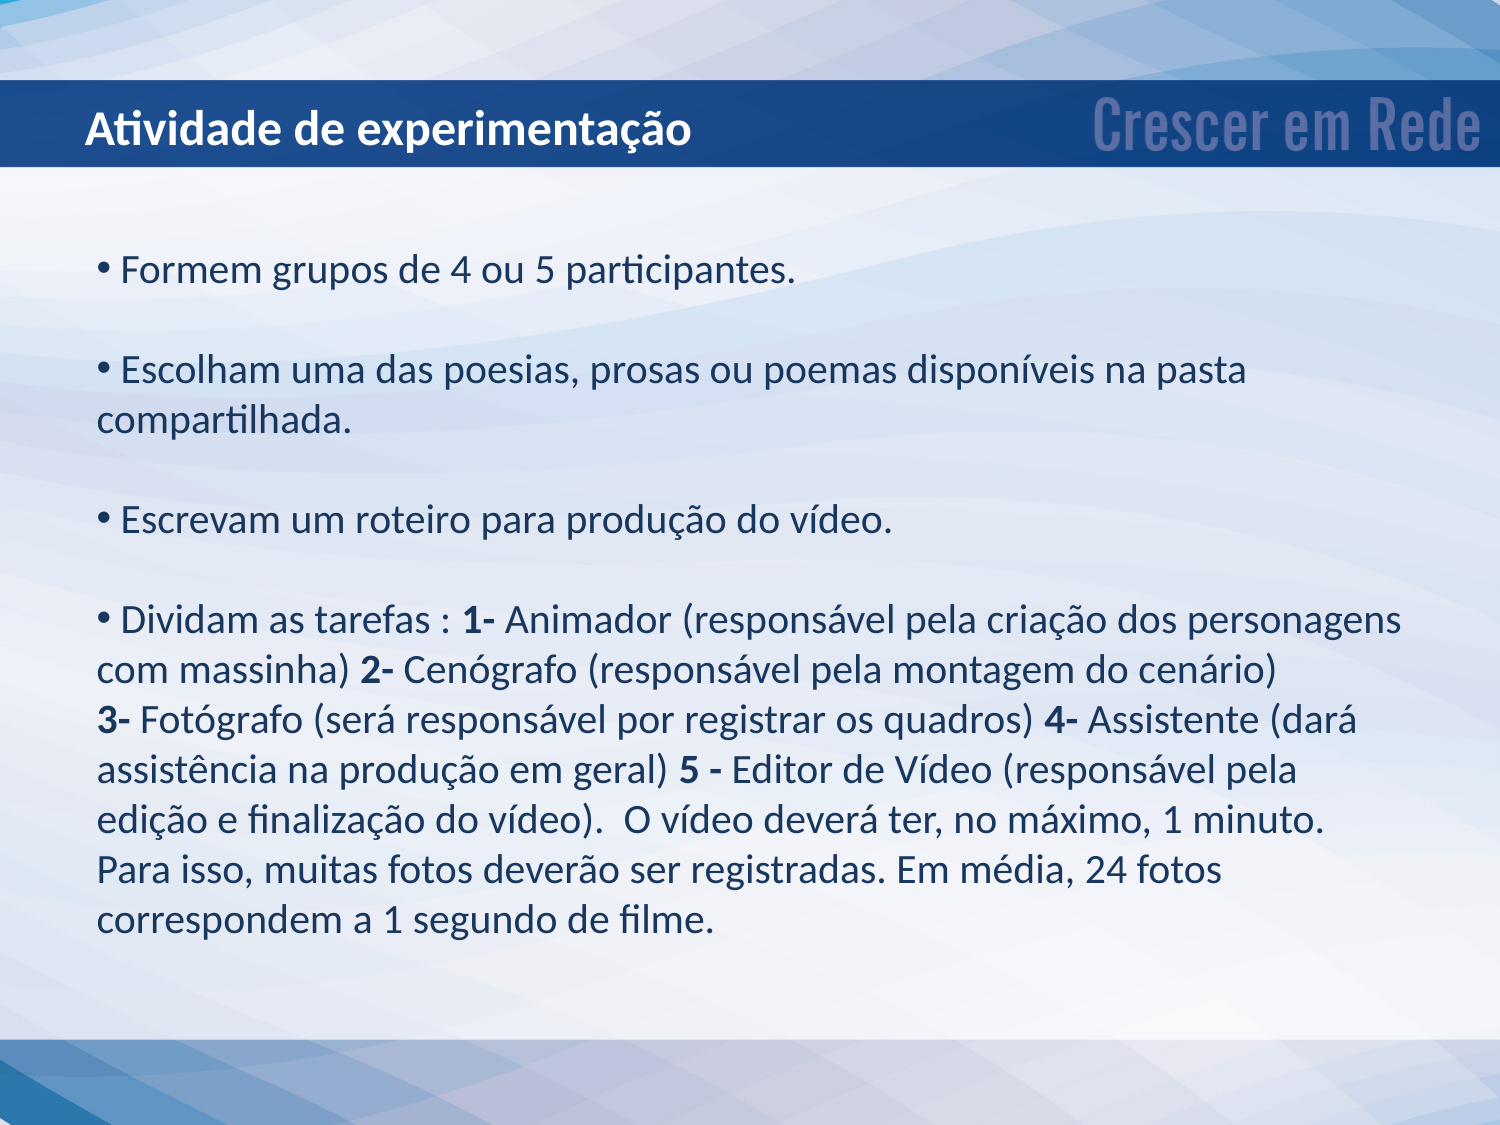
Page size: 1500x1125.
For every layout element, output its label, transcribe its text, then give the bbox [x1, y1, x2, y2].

text_box Formem grupos de 4 ou 5 participantes. Escolham uma das poesias, prosas ou poemas disponíveis na pasta compartilhada. Escrevam um roteiro para produção do vídeo. Dividam as tarefas : 1- Animador (responsável pela criação dos personagens com massinha) 2- Cenógrafo (responsável pela montagem do cenário) 3- Fotógrafo (será responsável por registrar os quadros) 4- Assistente (dará assistência na produção em geral) 5 - Editor de Vídeo (responsável pela edição e finalização do vídeo). O vídeo deverá ter, no máximo, 1 minuto. Para isso, muitas fotos deverão ser registradas. Em média, 24 fotos correspondem a 1 segundo de filme. [81, 234, 1418, 950]
text_box Atividade de experimentação [70, 88, 1430, 163]
picture [0, 0, 1500, 1125]
